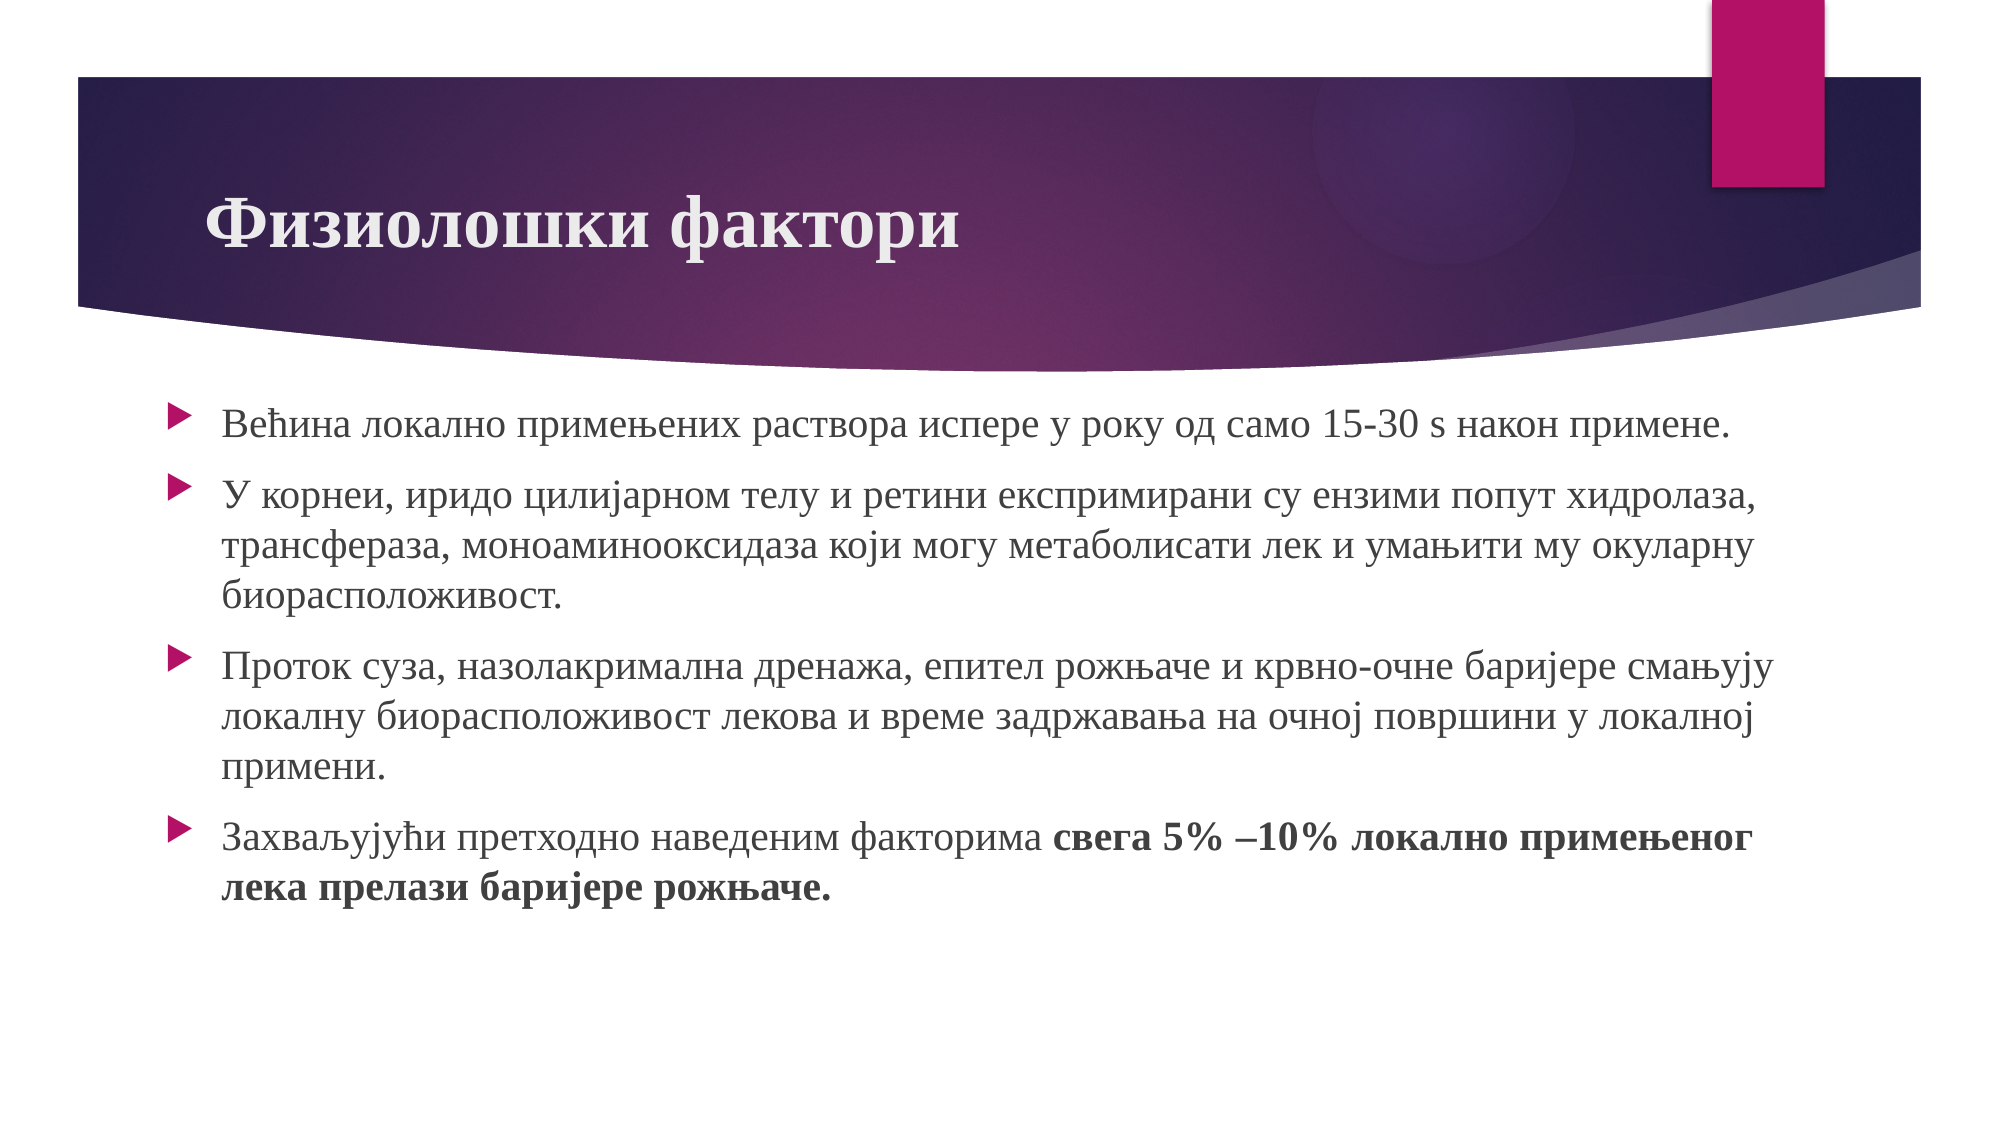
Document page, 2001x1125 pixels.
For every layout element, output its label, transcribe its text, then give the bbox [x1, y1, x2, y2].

list Већина локално примењених раствора испере у року од само 15-30 s након примене. У корнеи, иридо цилијарном телу и ретини експримирани су ензими попут хидролаза, трансфераза, моноаминооксидаза који могу метаболисати лек и умањити му окуларну биорасположивост. Проток суза, назолакримална дренажа, епител рожњаче и крвно-очне баријере смањују локалну биорасположивост лекова и време задржавања на очној површини у локалној примени. Захваљујући претходно наведеним факторима свега 5% –10% локално примењеног лека прелази баријере рожњаче. [149, 388, 1850, 950]
title Физиолошки фактори [189, 159, 1627, 276]
